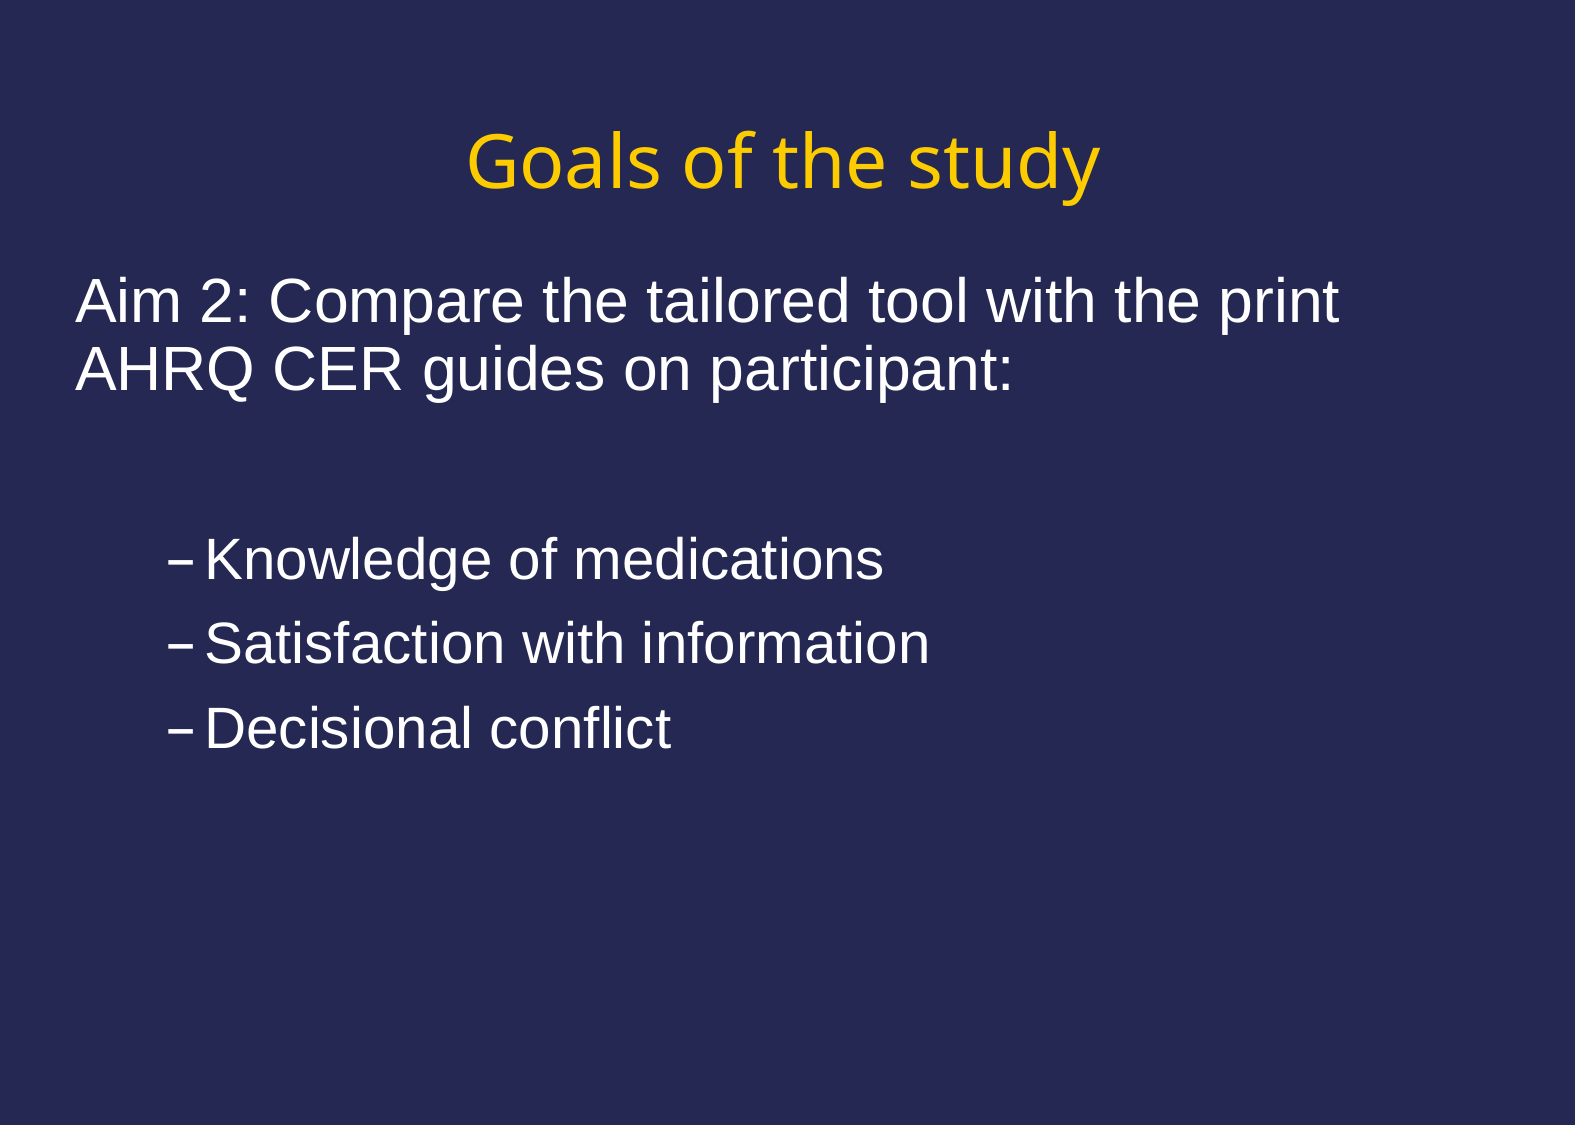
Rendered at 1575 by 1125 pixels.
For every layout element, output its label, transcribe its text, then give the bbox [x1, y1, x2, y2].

list Aim 2: Compare the tailored tool with the print AHRQ CER guides on participant: Knowledge of medications Satisfaction with information Decisional conflict [66, 260, 1463, 1125]
title Goals of the study [174, 20, 1398, 213]
